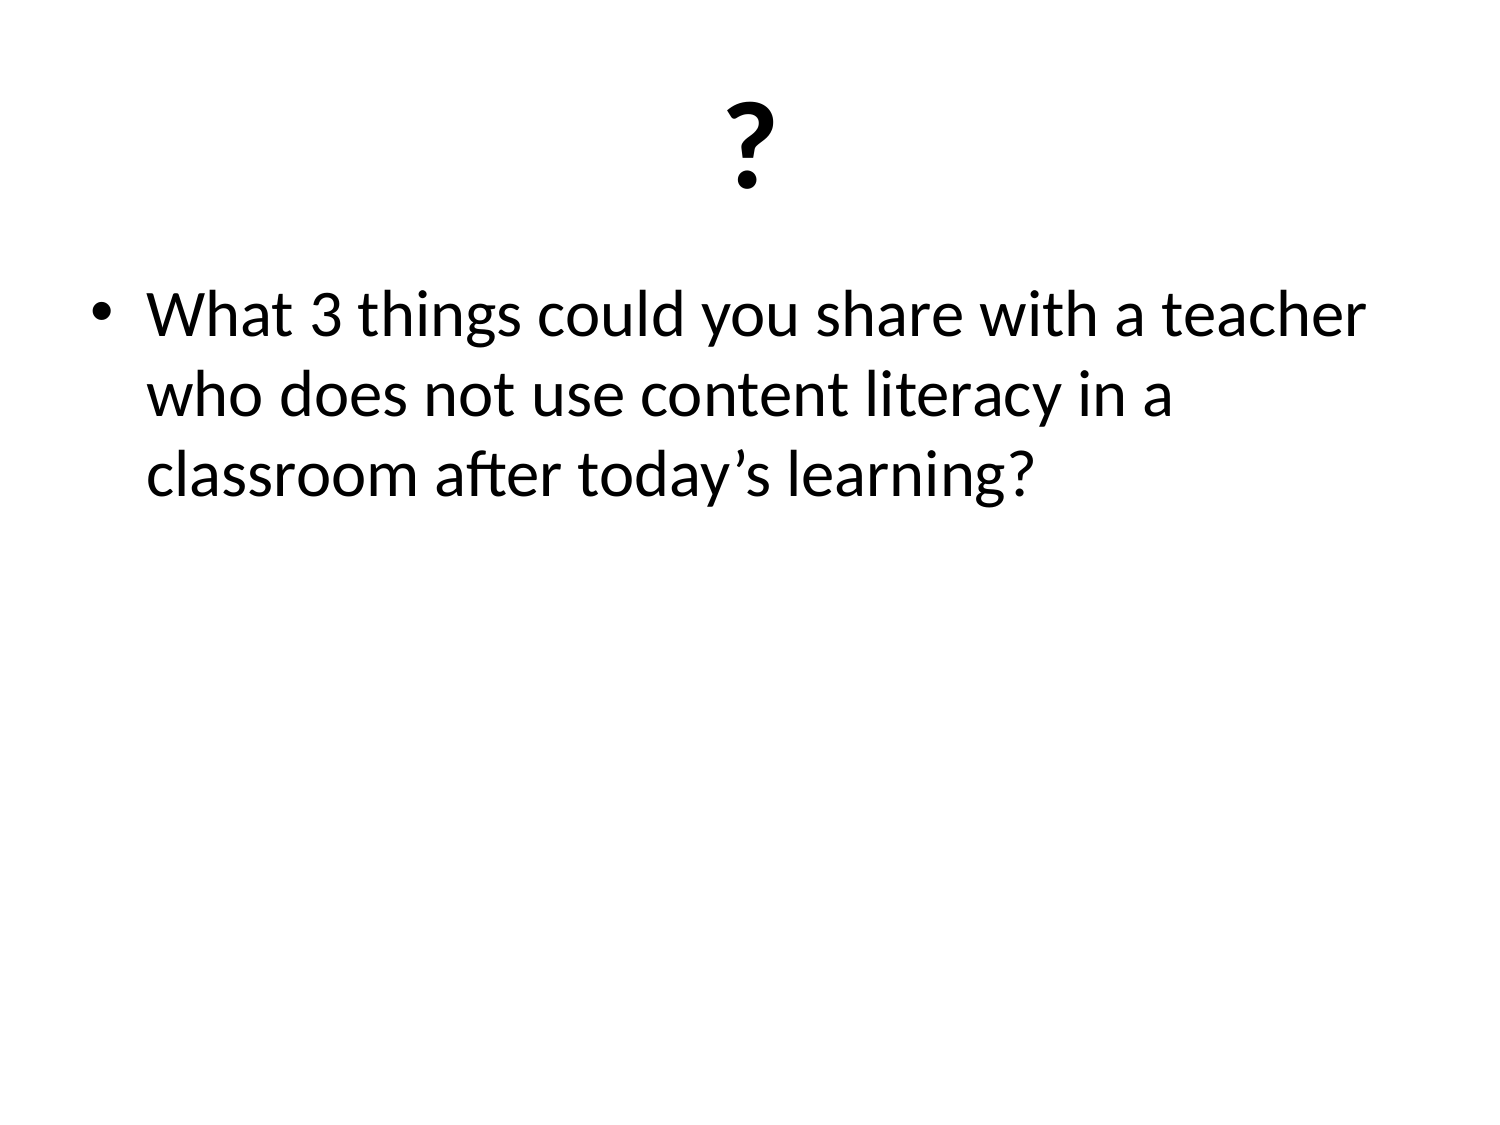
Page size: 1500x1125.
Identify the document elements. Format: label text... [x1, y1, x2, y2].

title ? [75, 45, 1425, 233]
list What 3 things could you share with a teacher who does not use content literacy in a classroom after today’s learning? [75, 262, 1425, 1005]
